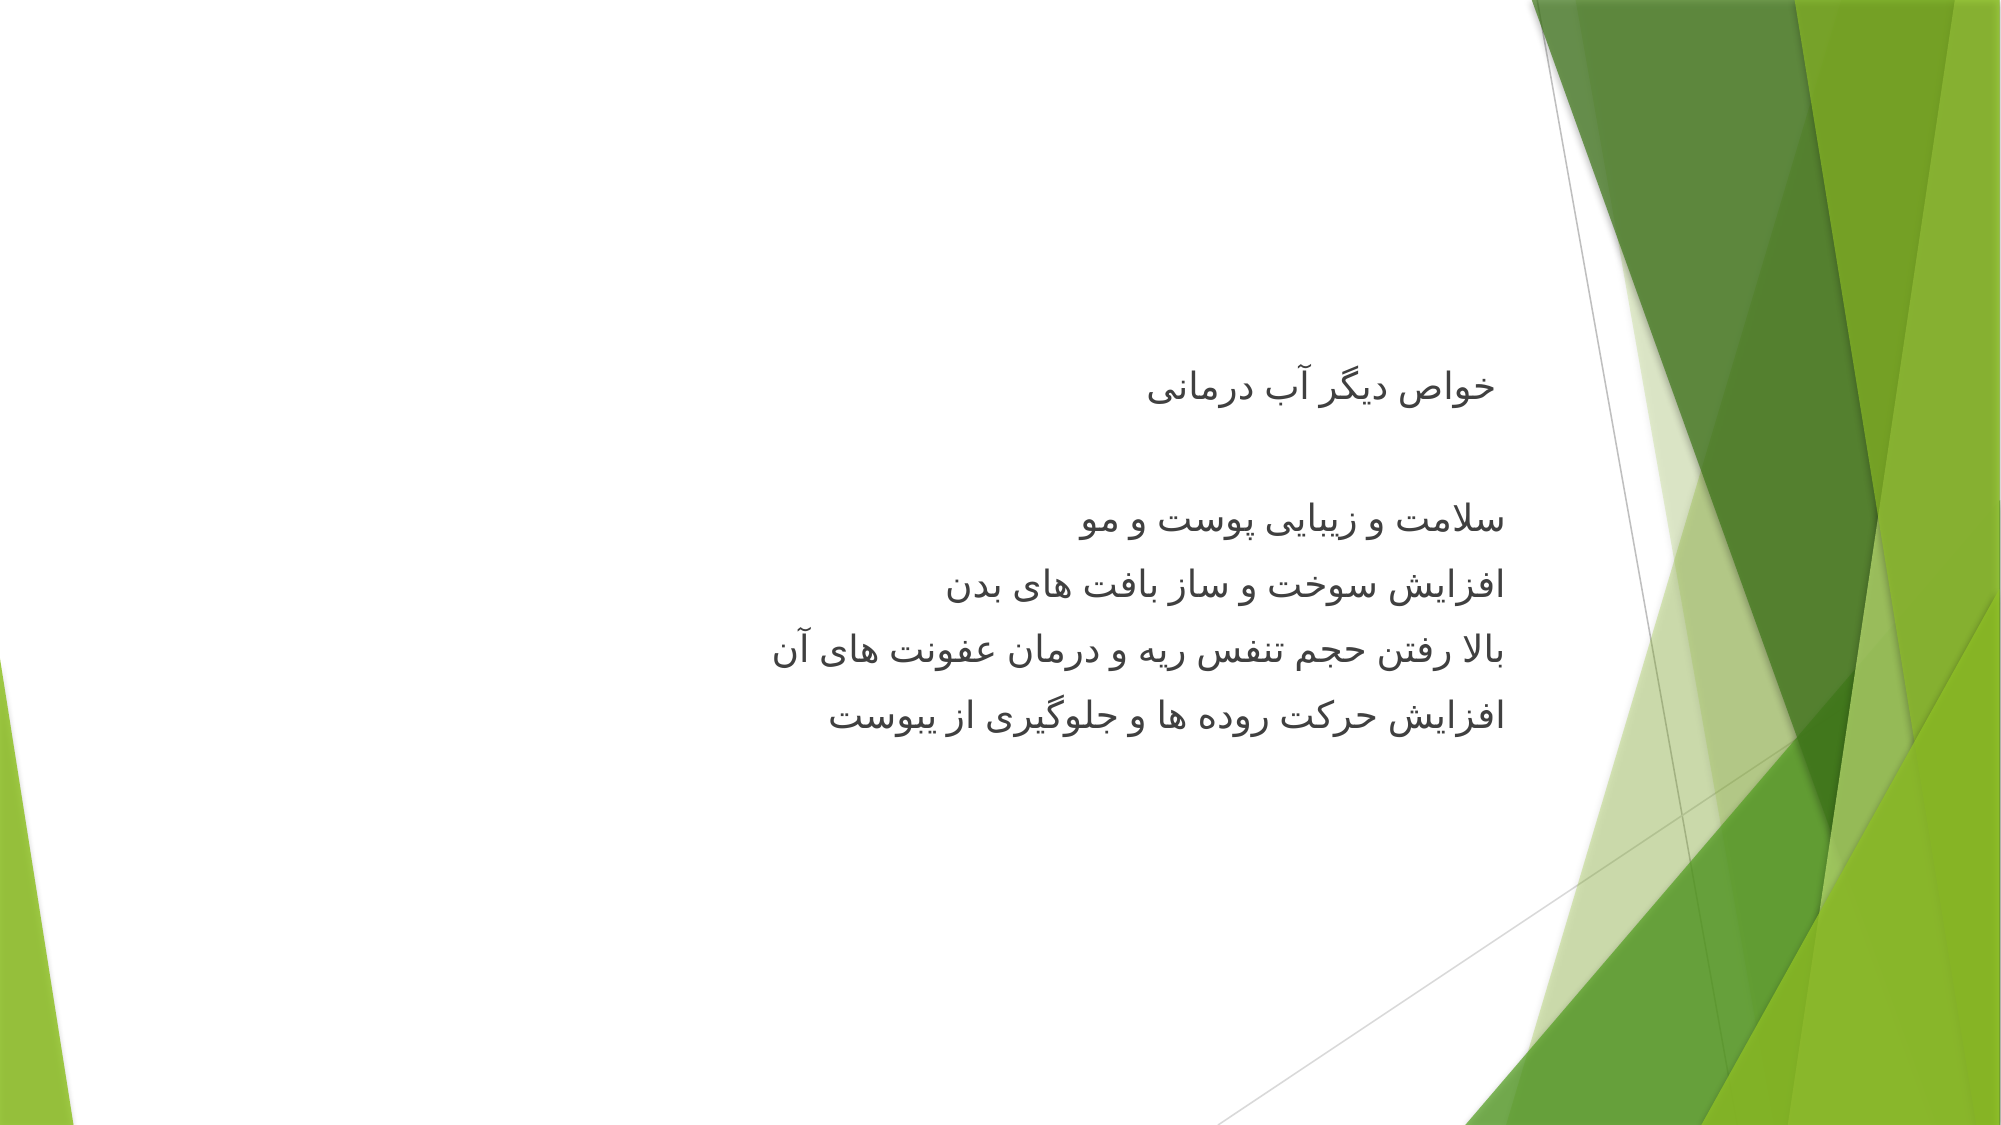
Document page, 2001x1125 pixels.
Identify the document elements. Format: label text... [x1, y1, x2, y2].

list خواص دیگر آب درمانی سلامت و زیبایی پوست و مو افزایش سوخت و ساز بافت های بدن بالا رفتن حجم تنفس ریه و درمان عفونت های آن افزایش حرکت روده‌ ها و جلوگیری از یبوست [111, 354, 1522, 992]
